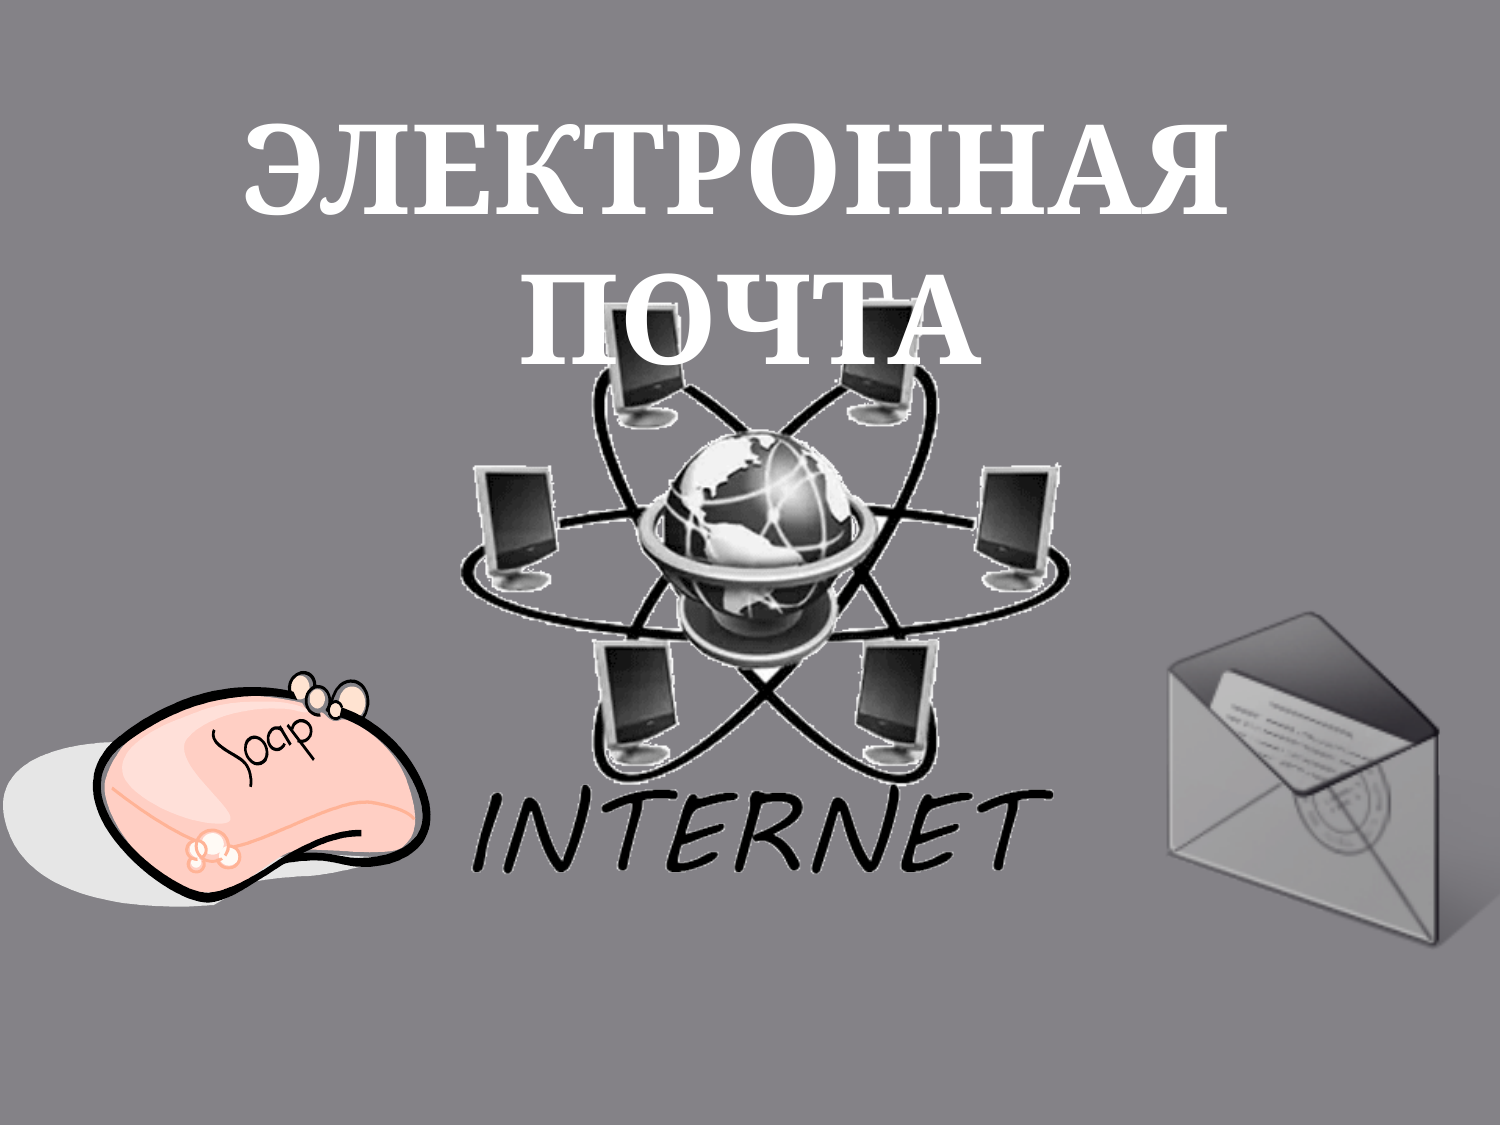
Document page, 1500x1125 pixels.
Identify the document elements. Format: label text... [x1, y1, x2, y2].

picture [1124, 562, 1500, 1020]
picture [445, 281, 1071, 907]
picture [0, 667, 434, 910]
text_box ЭЛЕКТРОННАЯ ПОЧТА [0, 81, 1500, 397]
